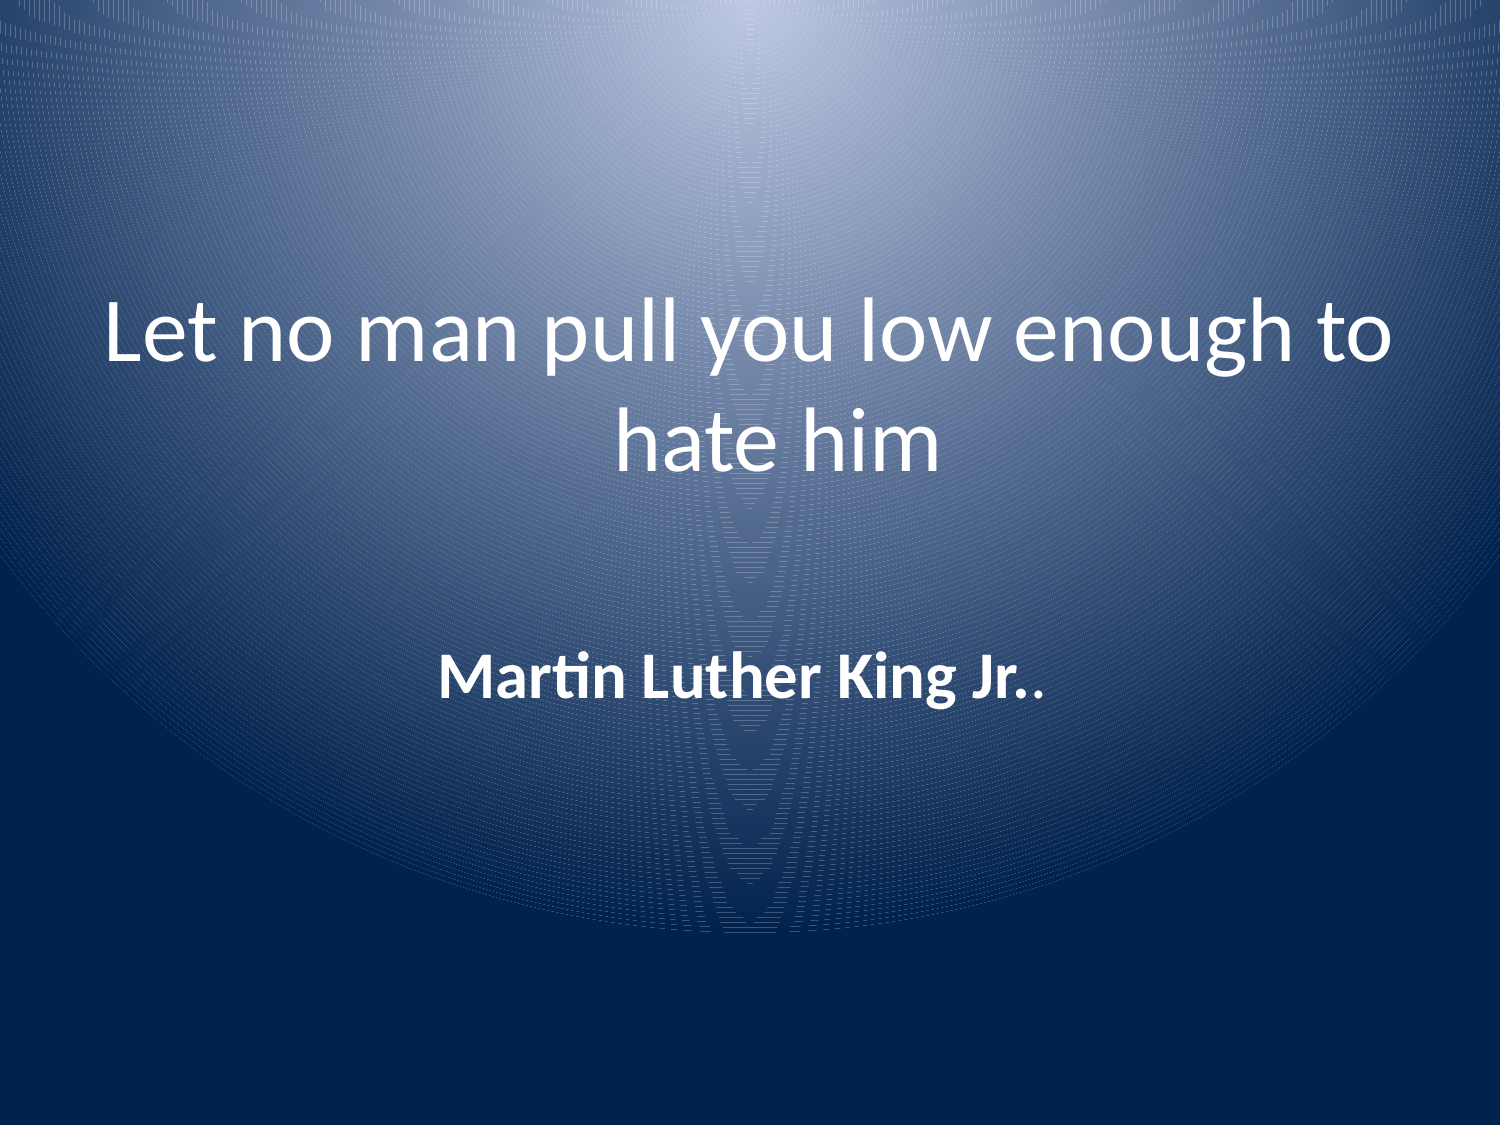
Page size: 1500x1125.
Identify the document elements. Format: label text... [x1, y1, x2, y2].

list Let no man pull you low enough to hate him Martin Luther King Jr.. [75, 262, 1425, 1005]
